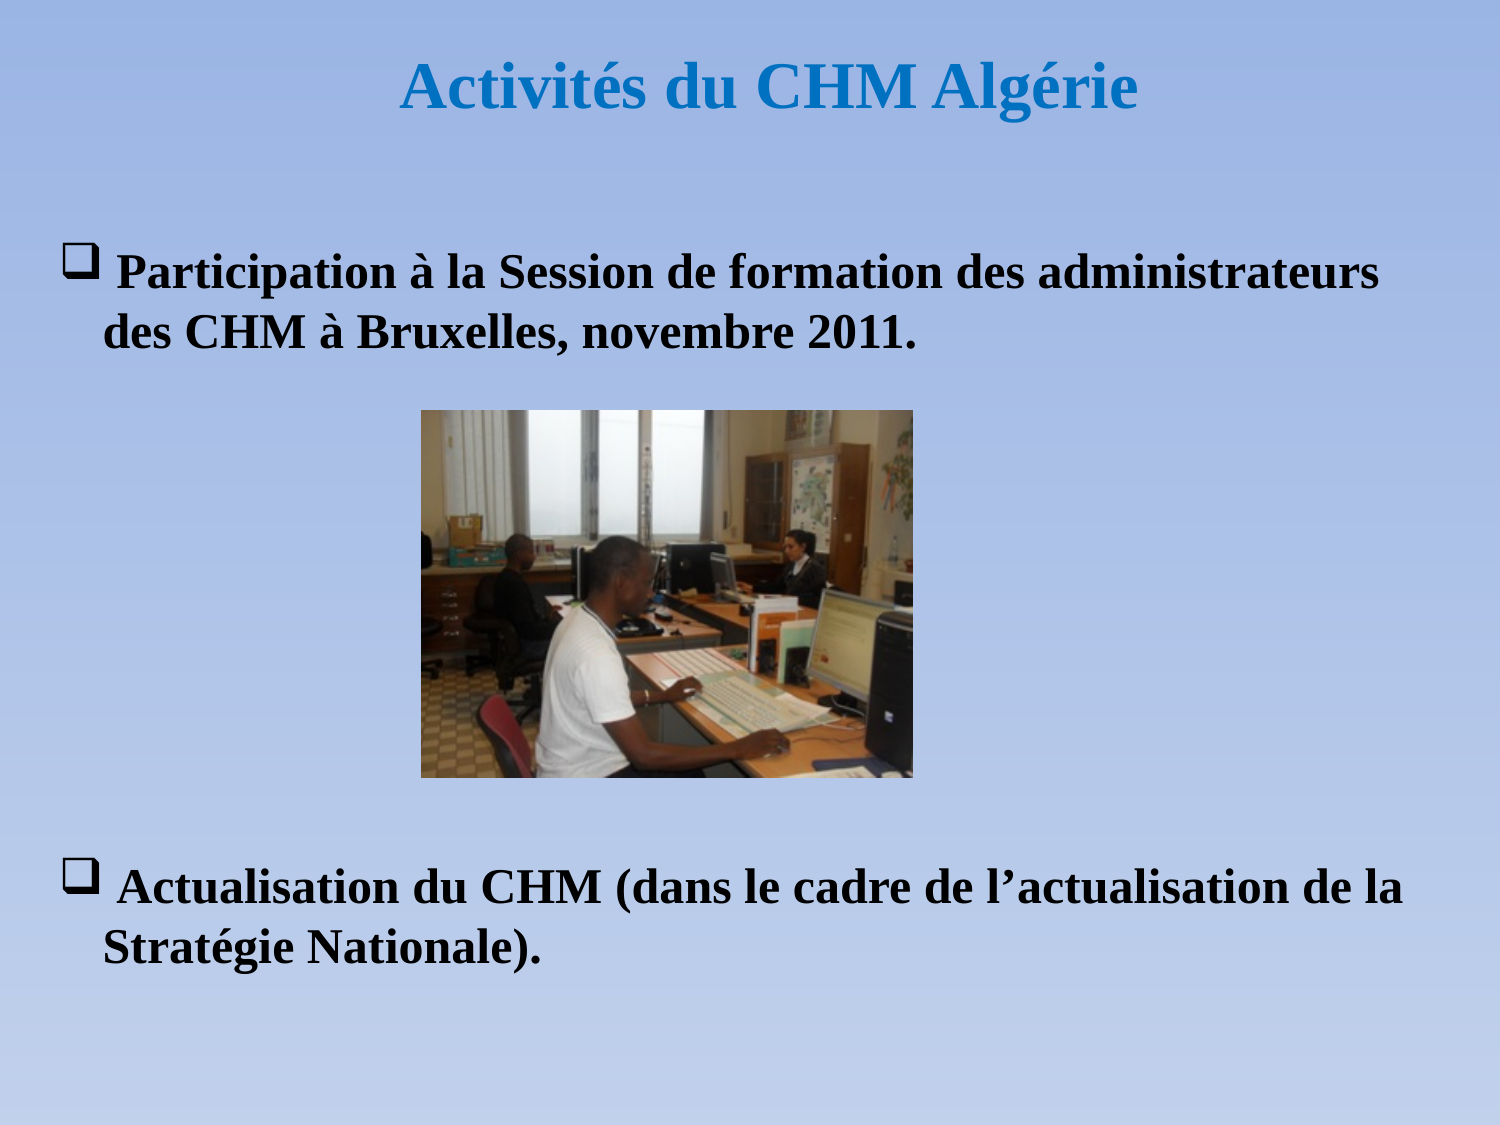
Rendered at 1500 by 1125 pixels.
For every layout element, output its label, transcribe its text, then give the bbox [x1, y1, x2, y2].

text_box Participation à la Session de formation des administrateurs des CHM à Bruxelles, novembre 2011. Actualisation du CHM (dans le cadre de l’actualisation de la Stratégie Nationale). [0, 175, 1471, 985]
picture [421, 409, 913, 778]
list Activités du CHM Algérie [117, 34, 1423, 141]
